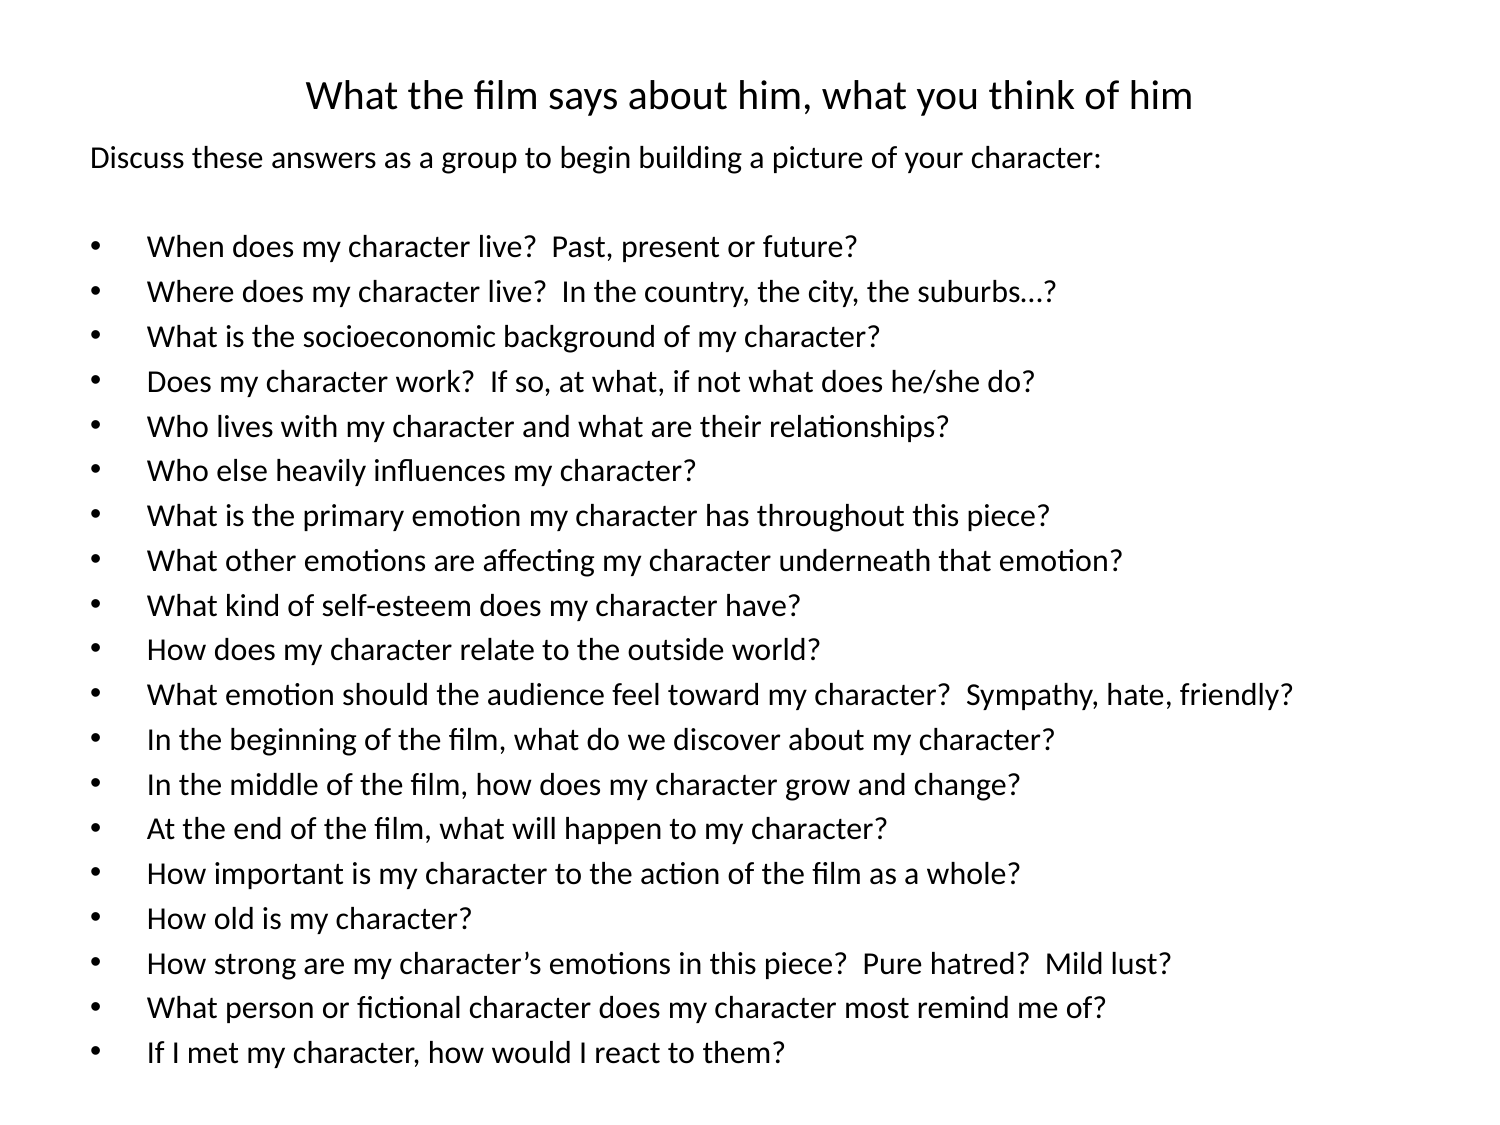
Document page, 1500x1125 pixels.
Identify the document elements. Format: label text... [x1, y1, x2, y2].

title What the film says about him, what you think of him [75, 45, 1425, 128]
list Discuss these answers as a group to begin building a picture of your character: When does my character live? Past, present or future? Where does my character live? In the country, the city, the suburbs…? What is the socioeconomic background of my character? Does my character work? If so, at what, if not what does he/she do? Who lives with my character and what are their relationships? Who else heavily influences my character? What is the primary emotion my character has throughout this piece? What other emotions are affecting my character underneath that emotion? What kind of self-esteem does my character have? How does my character relate to the outside world? What emotion should the audience feel toward my character? Sympathy, hate, friendly? In the beginning of the film, what do we discover about my character? In the middle of the film, how does my character grow and change? At the end of the film, what will happen to my character? How important is my character to the action of the film as a whole? How old is my character? How strong are my character’s emotions in this piece? Pure hatred? Mild lust? What person or fictional character does my character most remind me of? If I met my character, how would I react to them? [75, 128, 1425, 1079]
